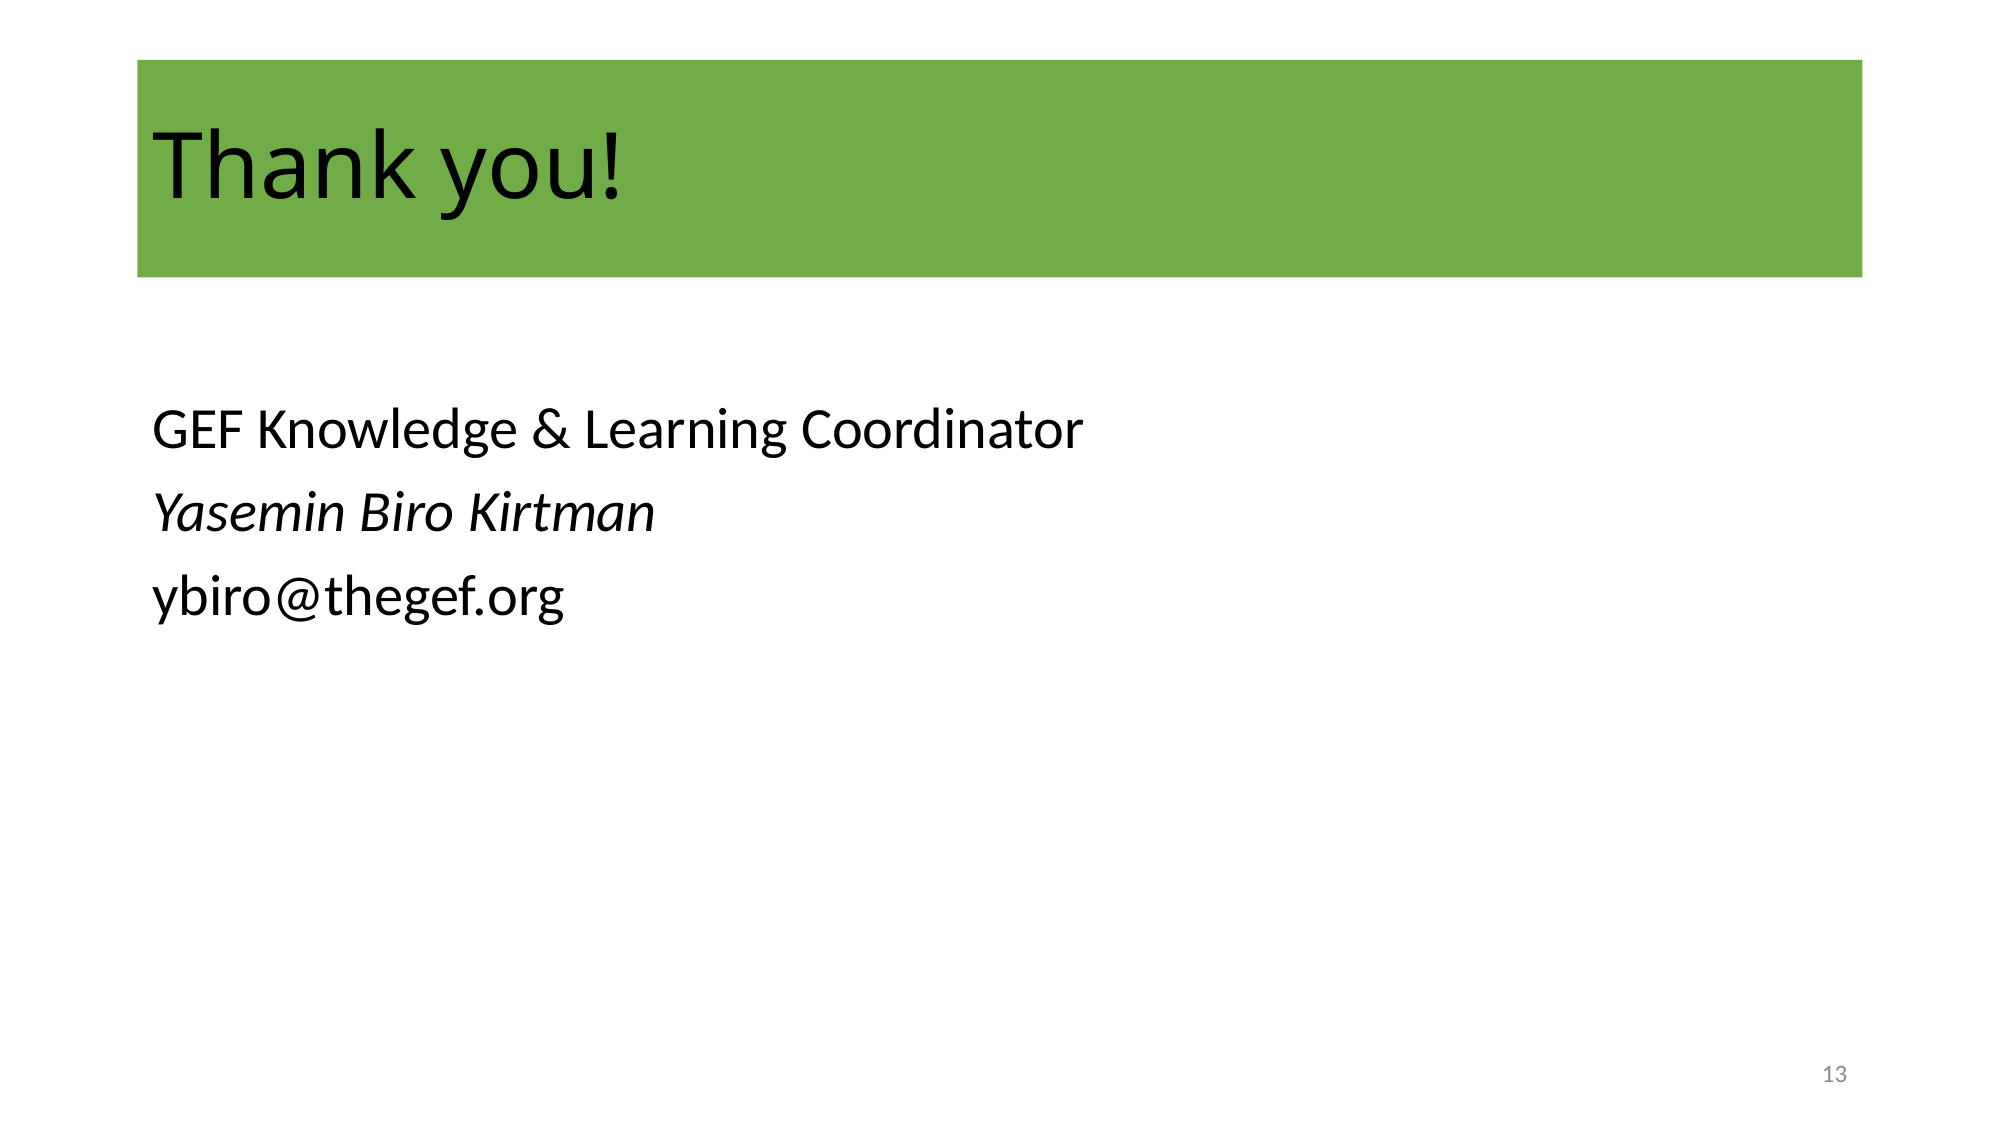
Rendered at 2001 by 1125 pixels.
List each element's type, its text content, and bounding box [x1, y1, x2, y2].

title Thank you! [137, 59, 1863, 278]
list GEF Knowledge & Learning Coordinator Yasemin Biro Kirtman ybiro@thegef.org [137, 299, 1863, 1014]
slide_number 13 [1412, 1042, 1863, 1103]
